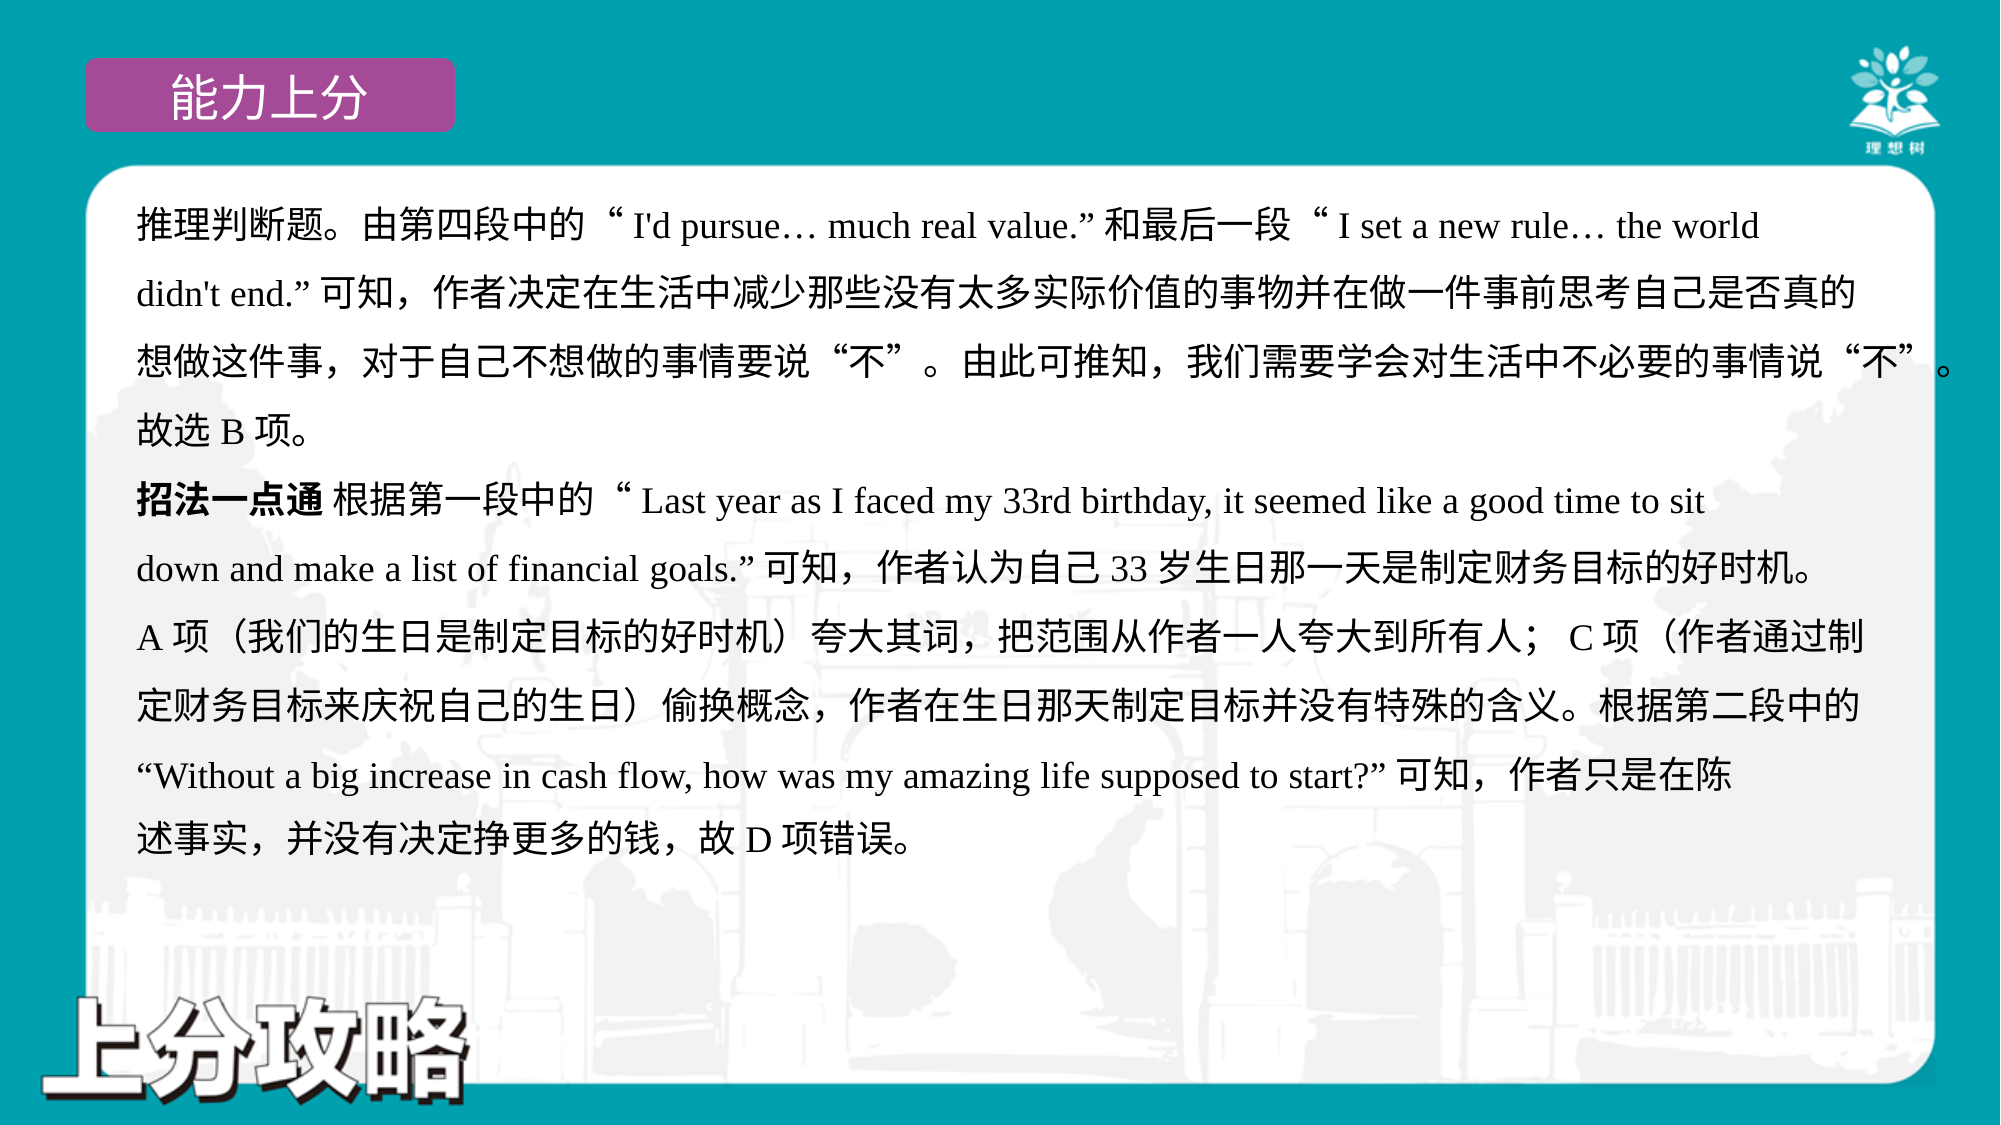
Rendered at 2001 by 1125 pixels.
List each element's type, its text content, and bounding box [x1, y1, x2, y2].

text_box 推理判断题。由第四段中的“I'd pursue… much real value.”和最后一段“I set a new rule… the world didn't end.”可知，作者决定在生活中减少那些没有太多实际价值的事物并在做一件事前思考自己是否真的 想做这件事，对于自己不想做的事情要说“不”。由此可推知，我们需要学会对生活中不必要的事情说“不”。 故选B项。 招法一点通 根据第一段中的“Last year as I faced my 33rd birthday, it seemed like a good time to sit down and make a list of financial goals.”可知，作者认为自己33岁生日那一天是制定财务目标的好时机。 A项（我们的生日是制定目标的好时机）夸大其词，把范围从作者一人夸大到所有人；C项（作者通过制 定财务目标来庆祝自己的生日）偷换概念，作者在生日那天制定目标并没有特殊的含义。根据第二段中的 “Without a big increase in cash flow, how was my amazing life supposed to start?”可知，作者只是在陈 述事实，并没有决定挣更多的钱，故D项错误。 [136, 176, 1865, 854]
picture [0, 0, 2000, 1125]
